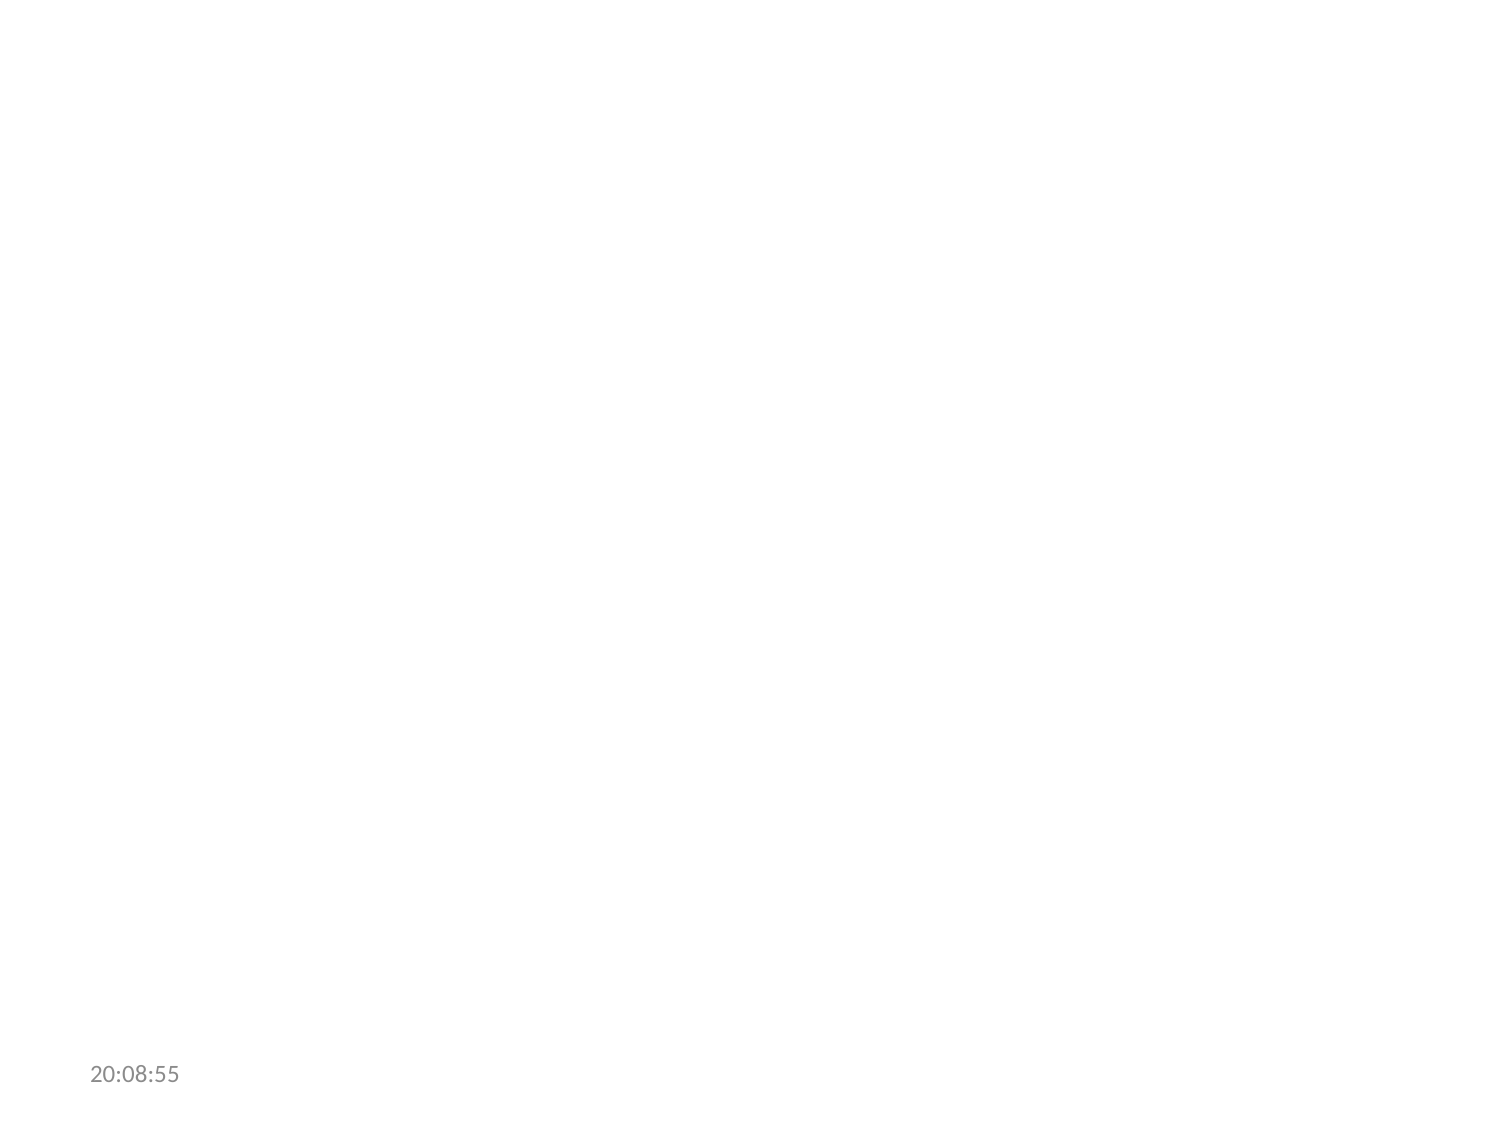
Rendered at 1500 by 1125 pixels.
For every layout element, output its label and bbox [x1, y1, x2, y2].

slide_number [75, 1042, 425, 1103]
